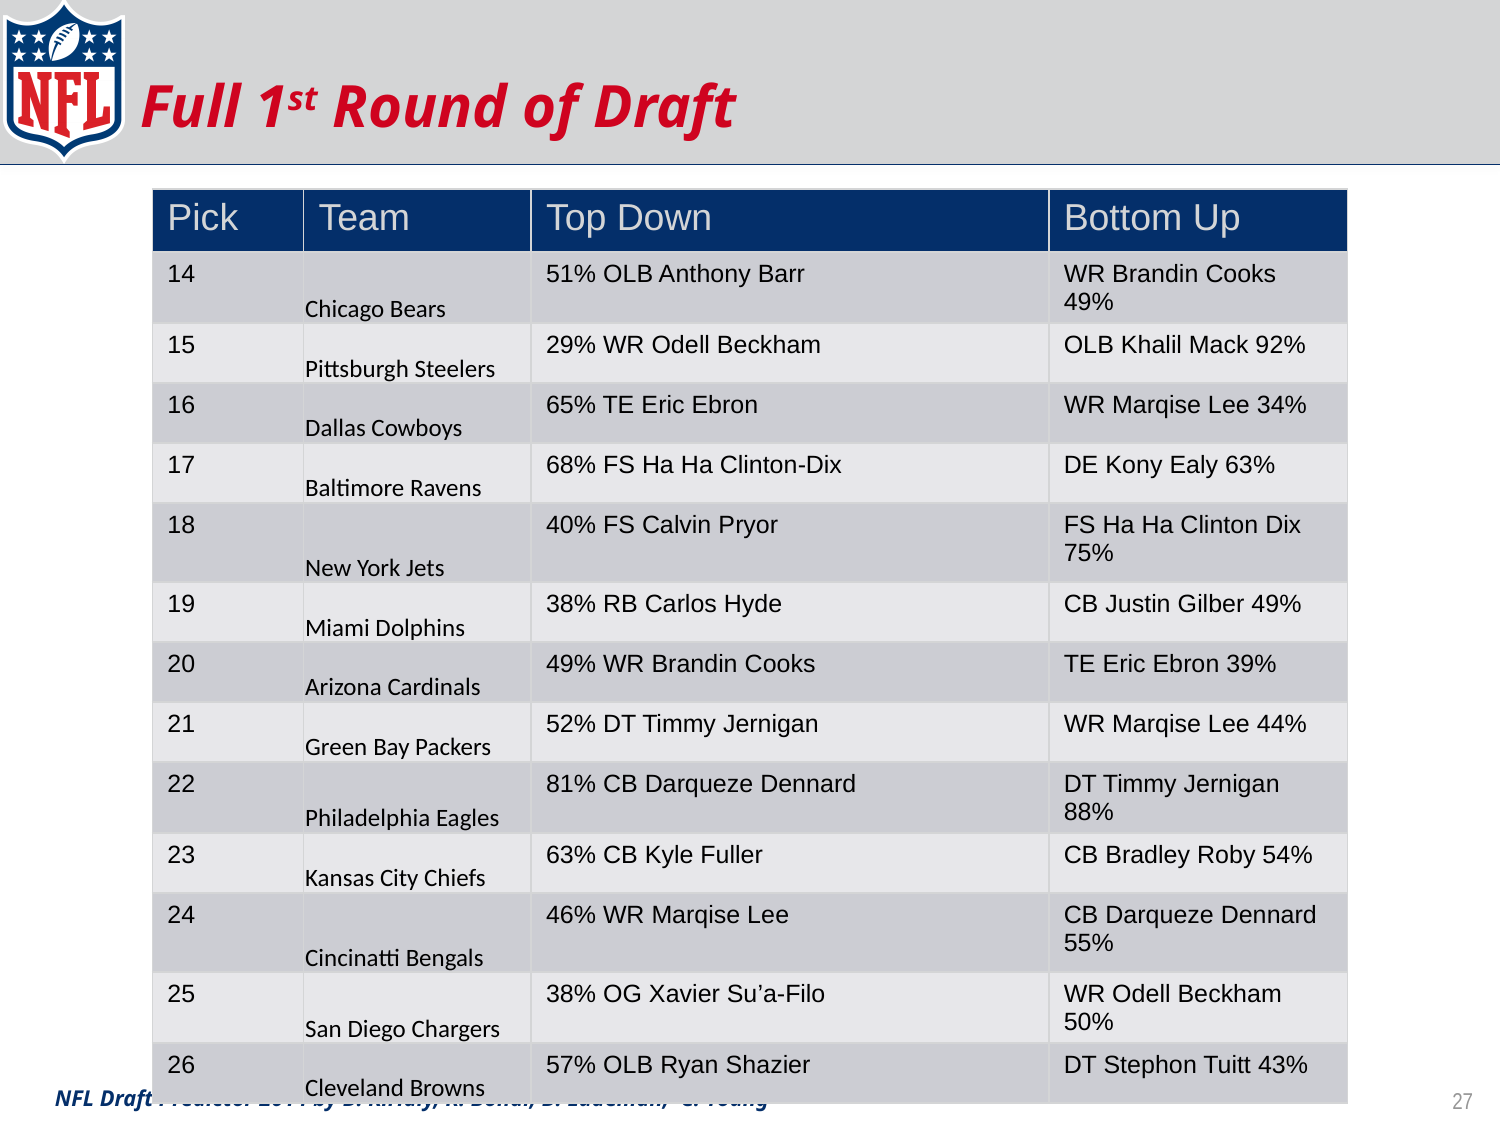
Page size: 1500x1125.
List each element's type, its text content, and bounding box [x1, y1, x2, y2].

table_cell New York Jets [304, 504, 530, 581]
table_cell 25 [153, 973, 303, 1042]
table_cell 52% DT Timmy Jernigan [532, 703, 1048, 761]
table_cell Kansas City Chiefs [304, 834, 530, 892]
table_cell 18 [153, 504, 303, 581]
table_cell San Diego Chargers [304, 973, 530, 1042]
table_header Bottom Up [1050, 190, 1347, 251]
table_cell 46% WR Marqise Lee [532, 894, 1048, 971]
table_cell 81% CB Darqueze Dennard [532, 763, 1048, 832]
table_cell Miami Dolphins [304, 583, 530, 641]
table_cell DE Kony Ealy 63% [1050, 444, 1347, 502]
table_cell 23 [153, 834, 303, 892]
table_cell WR Marqise Lee 44% [1050, 703, 1347, 761]
table_cell Cleveland Browns [304, 1044, 530, 1102]
table_cell 57% OLB Ryan Shazier [532, 1044, 1048, 1102]
table_header Top Down [532, 190, 1048, 251]
table_cell WR Odell Beckham 50% [1050, 973, 1347, 1042]
table_cell Chicago Bears [304, 253, 530, 322]
table_cell Arizona Cardinals [304, 643, 530, 701]
table_cell OLB Khalil Mack 92% [1050, 324, 1347, 382]
table_cell 51% OLB Anthony Barr [532, 253, 1048, 322]
table_cell 38% OG Xavier Su’a-Filo [532, 973, 1048, 1042]
table_cell 68% FS Ha Ha Clinton-Dix [532, 444, 1048, 502]
table_cell 19 [153, 583, 303, 641]
table_cell Green Bay Packers [304, 703, 530, 761]
table_cell Dallas Cowboys [304, 384, 530, 442]
table_cell 15 [153, 324, 303, 382]
table_cell CB Justin Gilber 49% [1050, 583, 1347, 641]
table_cell 49% WR Brandin Cooks [532, 643, 1048, 701]
table_header Team [304, 190, 530, 251]
table_cell Baltimore Ravens [304, 444, 530, 502]
table_cell Cincinatti Bengals [304, 894, 530, 971]
table_cell CB Bradley Roby 54% [1050, 834, 1347, 892]
table_cell 24 [153, 894, 303, 971]
table_cell 20 [153, 643, 303, 701]
table_cell WR Marqise Lee 34% [1050, 384, 1347, 442]
picture [3, 0, 125, 164]
table_cell 14 [153, 253, 303, 322]
table_cell CB Darqueze Dennard 55% [1050, 894, 1347, 971]
table_cell 63% CB Kyle Fuller [532, 834, 1048, 892]
table_cell 26 [153, 1044, 303, 1102]
table_header Pick [153, 190, 303, 251]
table_cell 38% RB Carlos Hyde [532, 583, 1048, 641]
table_cell 40% FS Calvin Pryor [532, 504, 1048, 581]
table_cell WR Brandin Cooks 49% [1050, 253, 1347, 322]
table_cell DT Stephon Tuitt 43% [1050, 1044, 1347, 1102]
table_cell 29% WR Odell Beckham [532, 324, 1048, 382]
table_cell DT Timmy Jernigan 88% [1050, 763, 1347, 832]
table_cell 22 [153, 763, 303, 832]
table_cell 65% TE Eric Ebron [532, 384, 1048, 442]
table_cell FS Ha Ha Clinton Dix 75% [1050, 504, 1347, 581]
table_cell 17 [153, 444, 303, 502]
table_cell TE Eric Ebron 39% [1050, 643, 1347, 701]
table_cell Pittsburgh Steelers [304, 324, 530, 382]
title Full 1st Round of Draft [139, 3, 1473, 140]
table_cell Philadelphia Eagles [304, 763, 530, 832]
table_cell 16 [153, 384, 303, 442]
table_cell 21 [153, 703, 303, 761]
